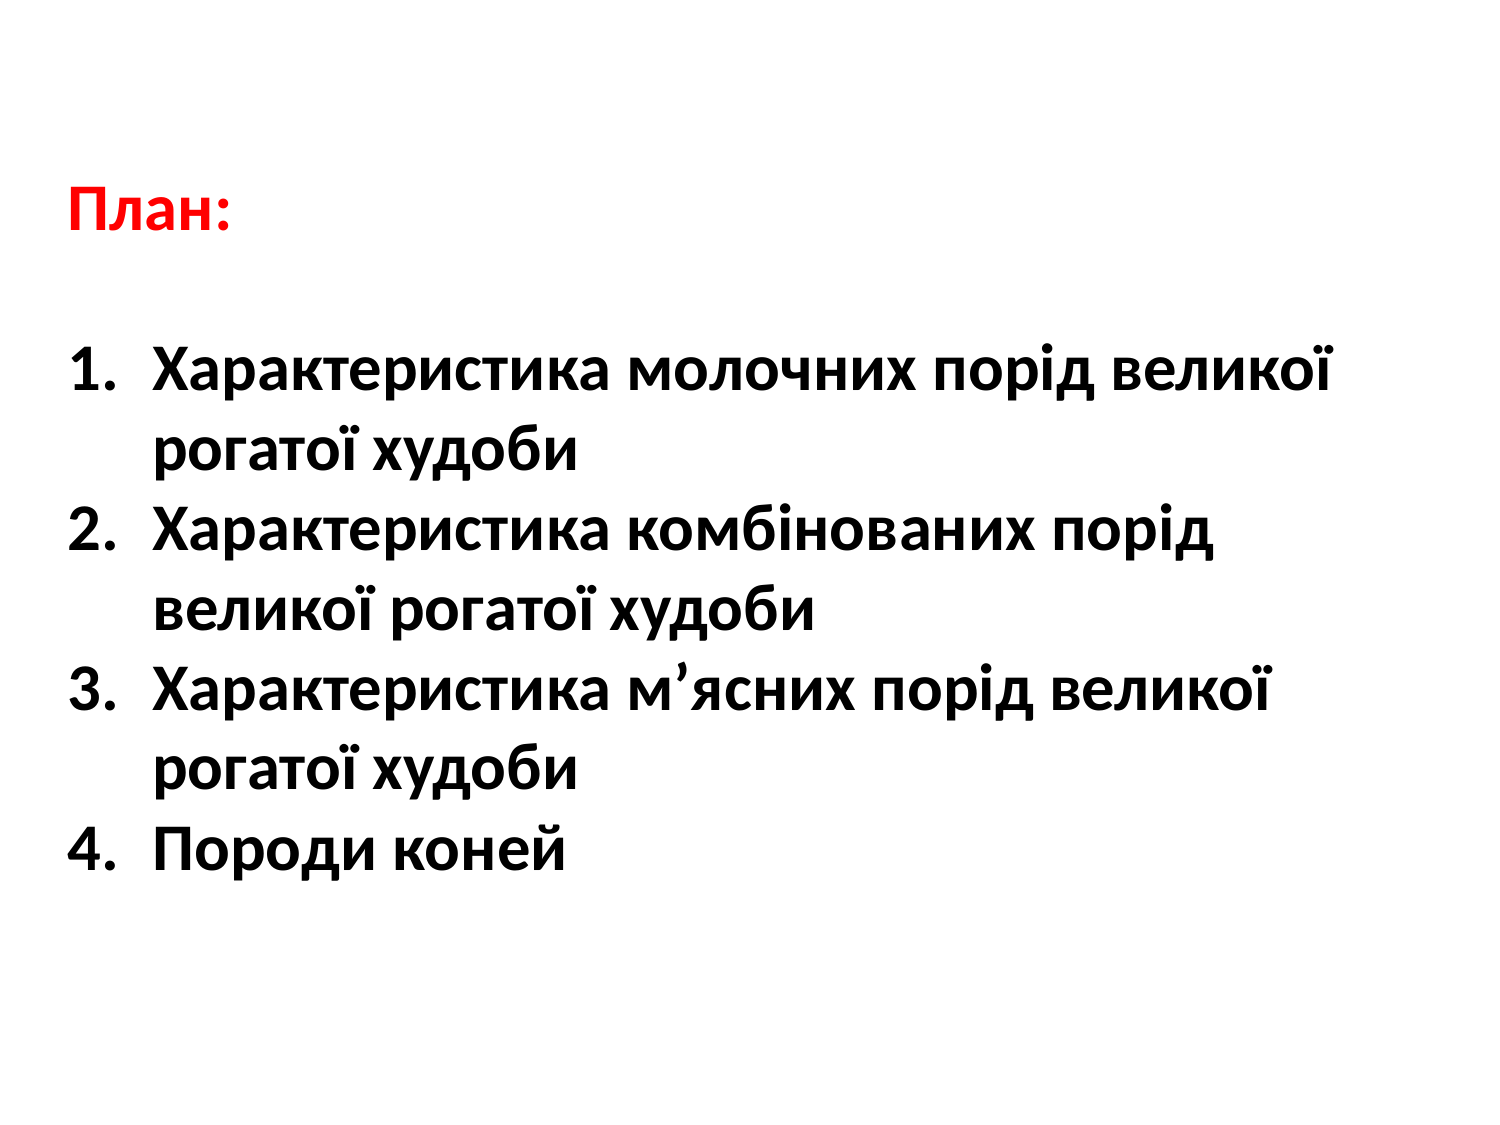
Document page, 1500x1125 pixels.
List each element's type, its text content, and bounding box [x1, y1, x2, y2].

text_box План: Характеристика молочних порід великої рогатої худоби Характеристика комбінованих порід великої рогатої худоби Характеристика м’ясних порід великої рогатої худоби Породи коней [53, 66, 1388, 936]
